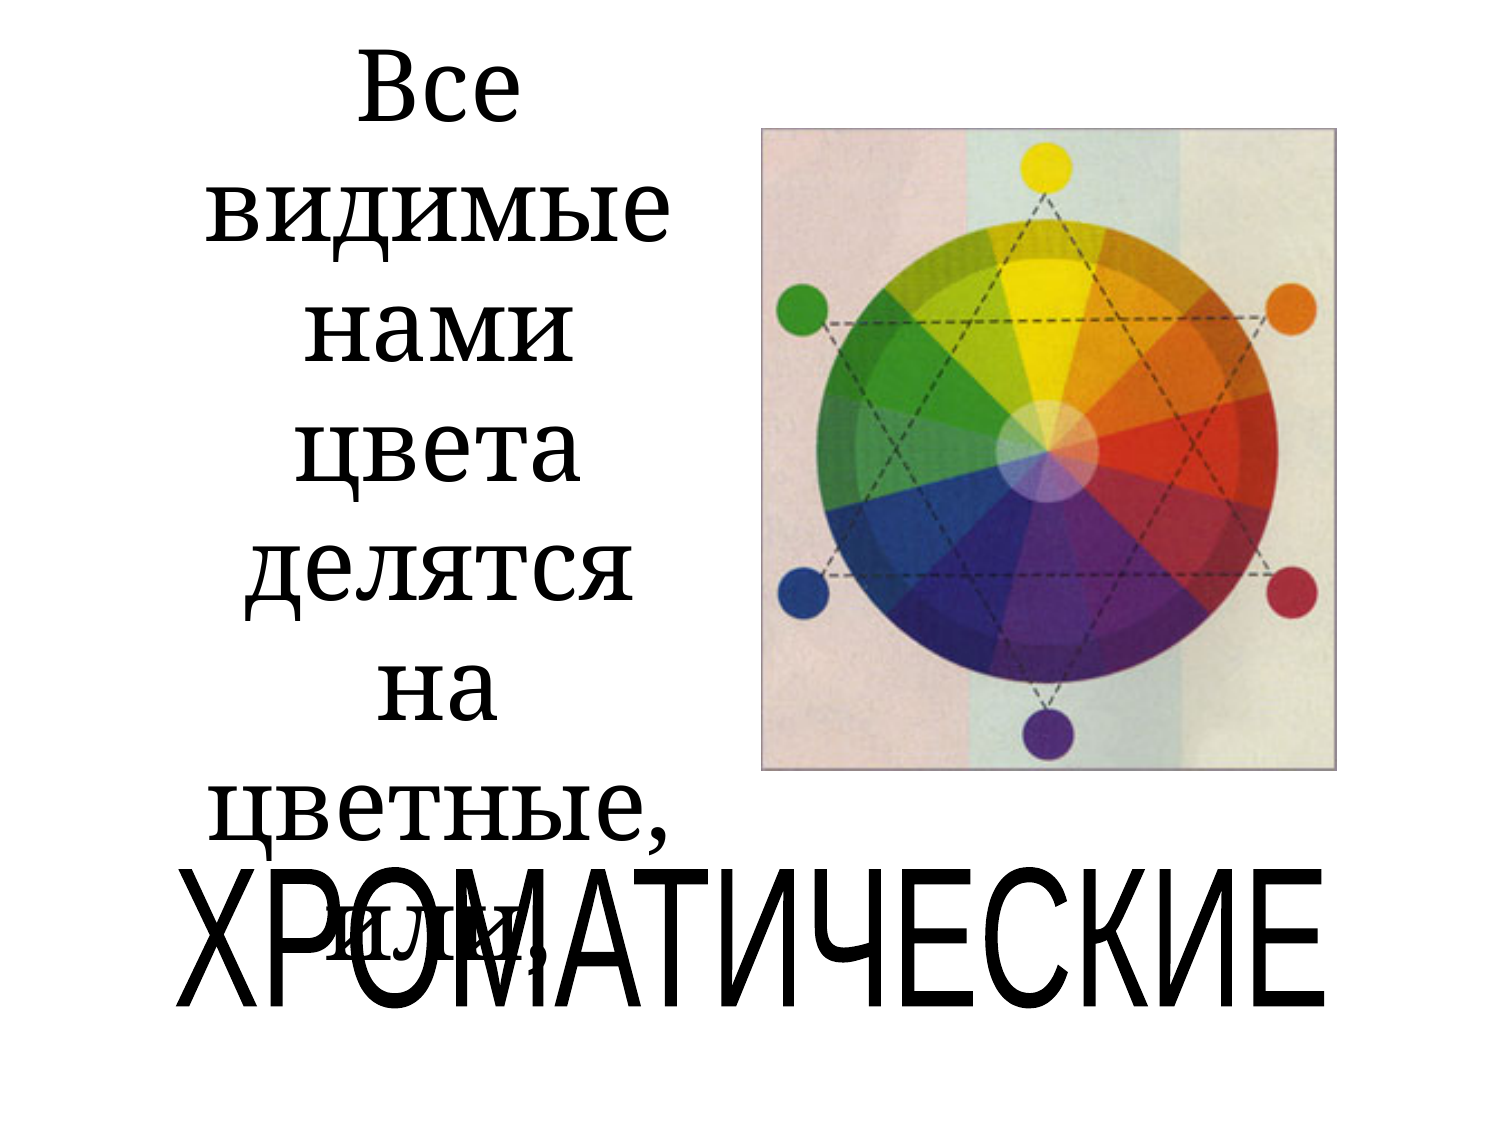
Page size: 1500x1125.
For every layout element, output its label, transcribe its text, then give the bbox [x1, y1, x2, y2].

text_box Все видимые нами цвета делятся на цветные, или, [164, 13, 715, 524]
text_box Все видимые нами цвета делятся на цветные, или, [164, 526, 715, 1125]
picture [761, 128, 1338, 772]
